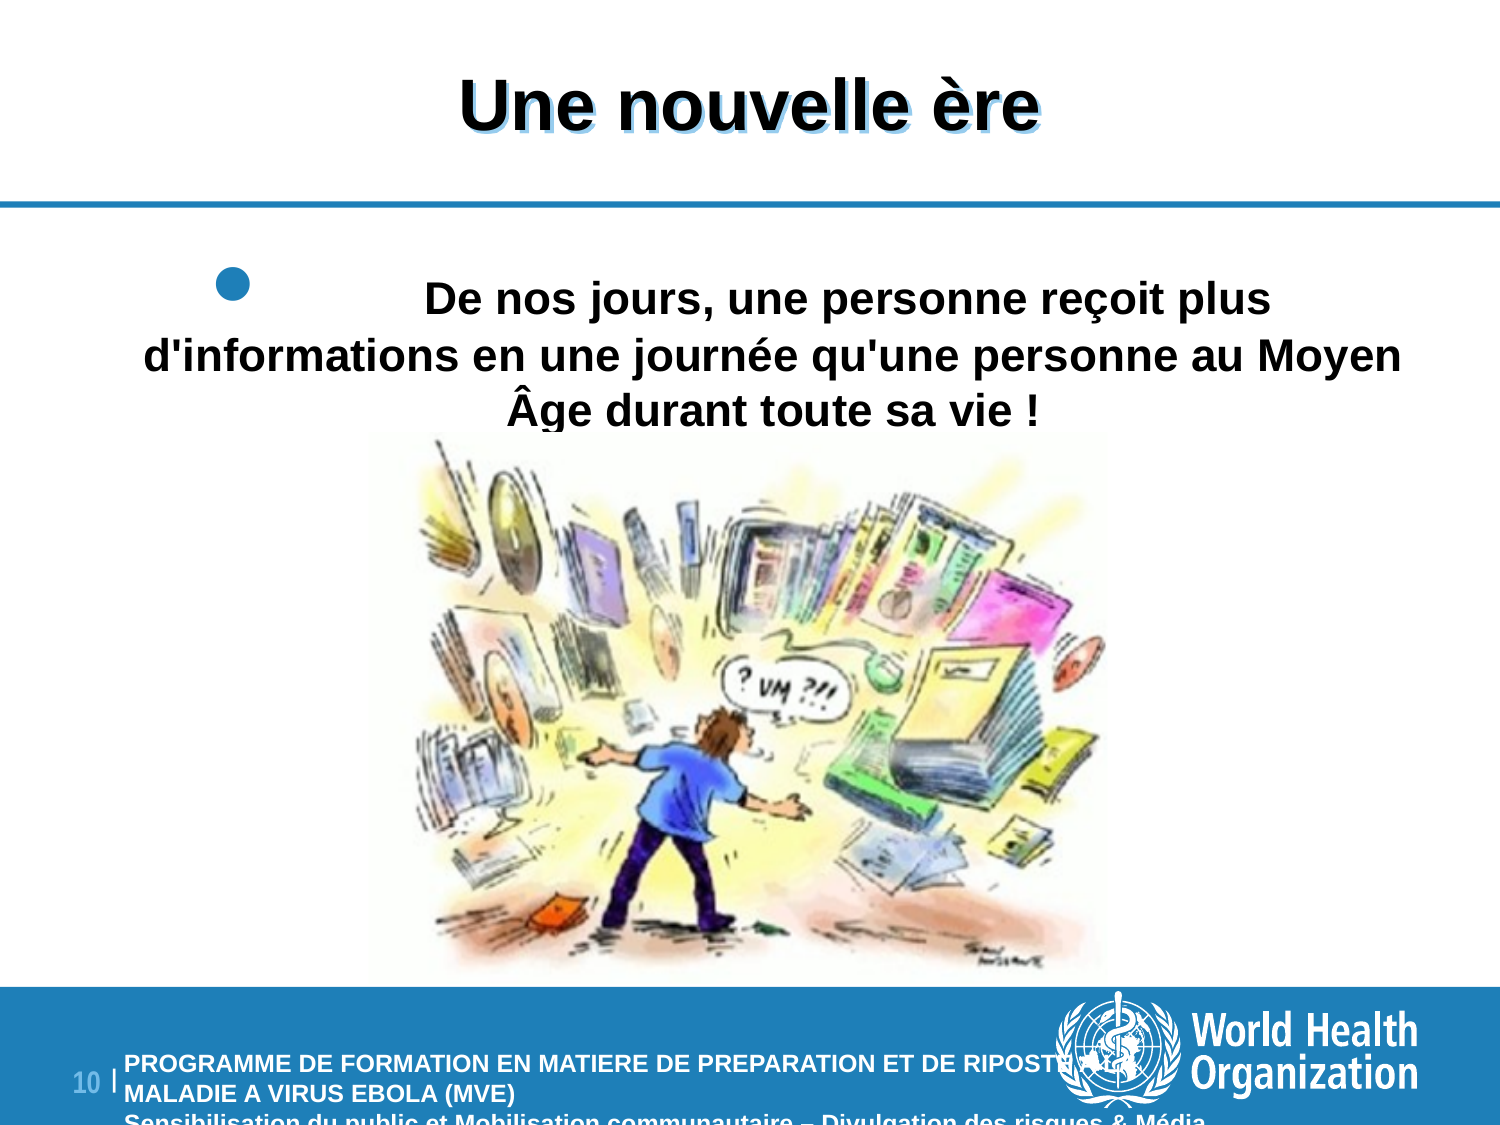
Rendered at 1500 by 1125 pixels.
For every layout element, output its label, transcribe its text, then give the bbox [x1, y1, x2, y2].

picture [359, 432, 1122, 984]
text_box De nos jours, une personne reçoit plus d'informations en une journée qu'une personne au Moyen Âge durant toute sa vie ! [59, 256, 1425, 437]
title Une nouvelle ère [0, 0, 1500, 204]
